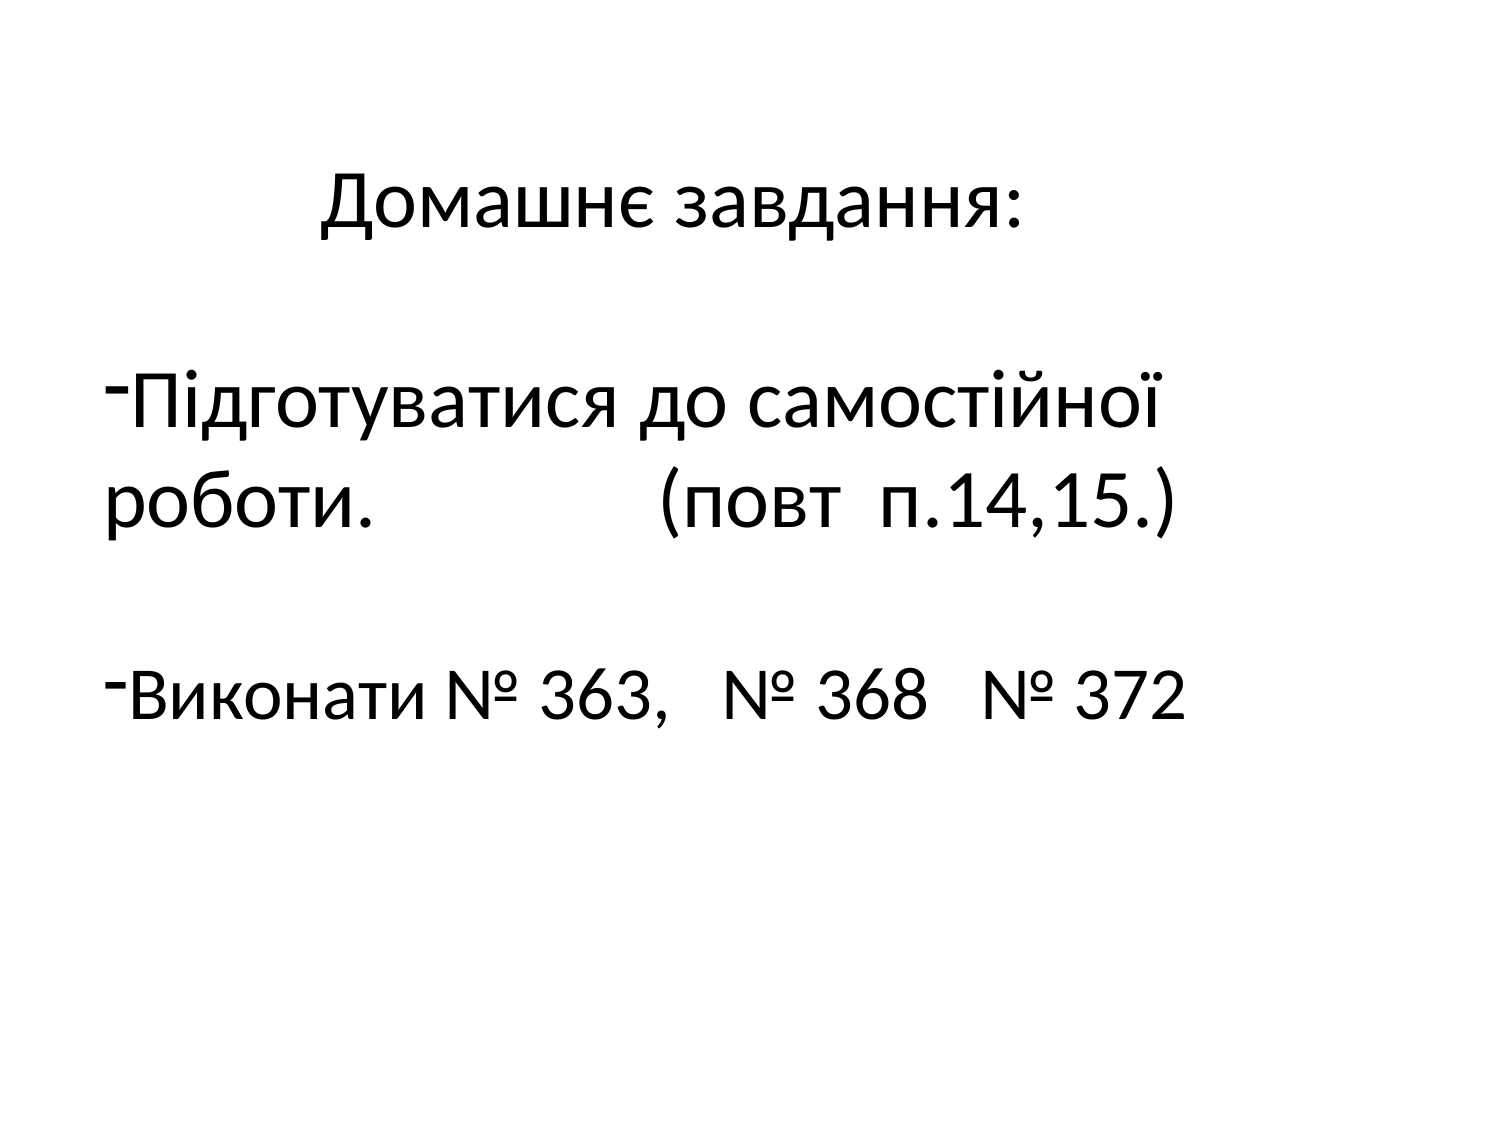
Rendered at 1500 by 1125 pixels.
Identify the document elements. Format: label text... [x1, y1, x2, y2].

text_box Домашнє завдання: Підготуватися до самостійної роботи. (повт п.14,15.) Виконати № 363, № 368 № 372 [88, 137, 1258, 842]
